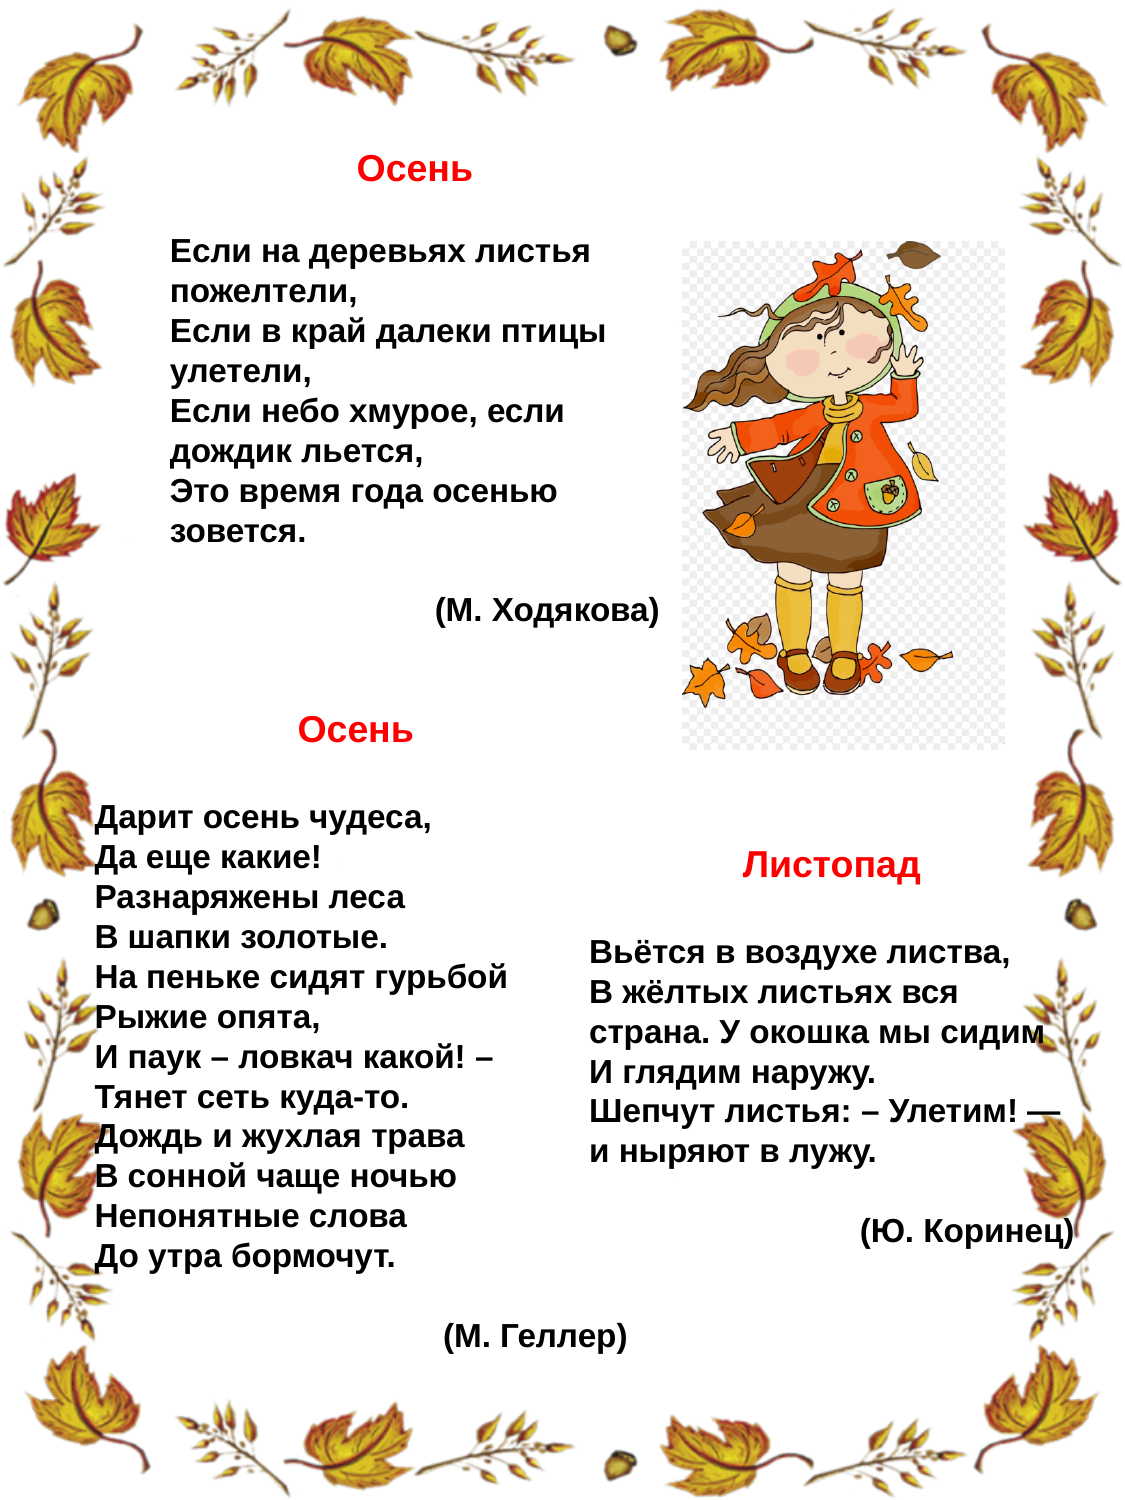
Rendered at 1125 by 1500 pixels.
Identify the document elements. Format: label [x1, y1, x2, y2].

text_box [0, 0, 1125, 1500]
text_box [79, 136, 1090, 1370]
